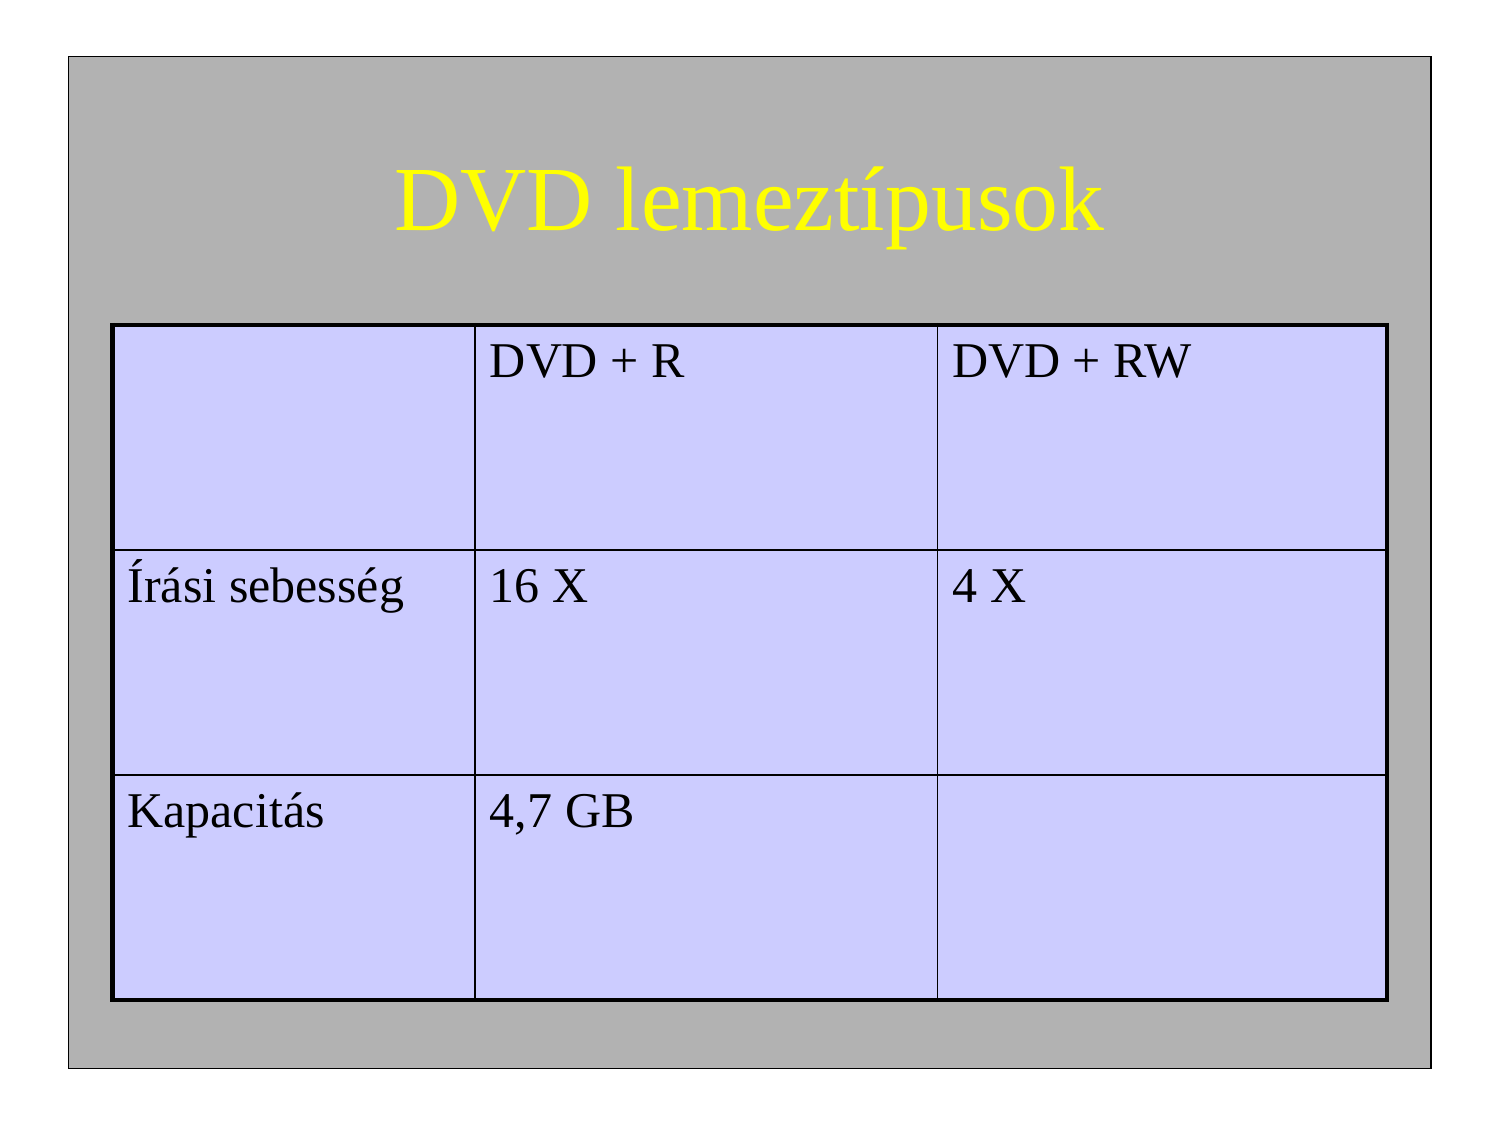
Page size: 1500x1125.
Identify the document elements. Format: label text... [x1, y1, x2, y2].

table_cell 16 X [476, 551, 937, 774]
table_cell Kapacitás [115, 776, 474, 998]
table_cell [938, 776, 1385, 998]
table_header DVD + RW [938, 327, 1385, 549]
table_header [115, 327, 474, 549]
table_header DVD + R [476, 327, 937, 549]
table_cell Írási sebesség [115, 551, 474, 774]
table_cell 4,7 GB [476, 776, 937, 998]
title DVD lemeztípusok [112, 99, 1388, 288]
table_cell 4 X [938, 551, 1385, 774]
